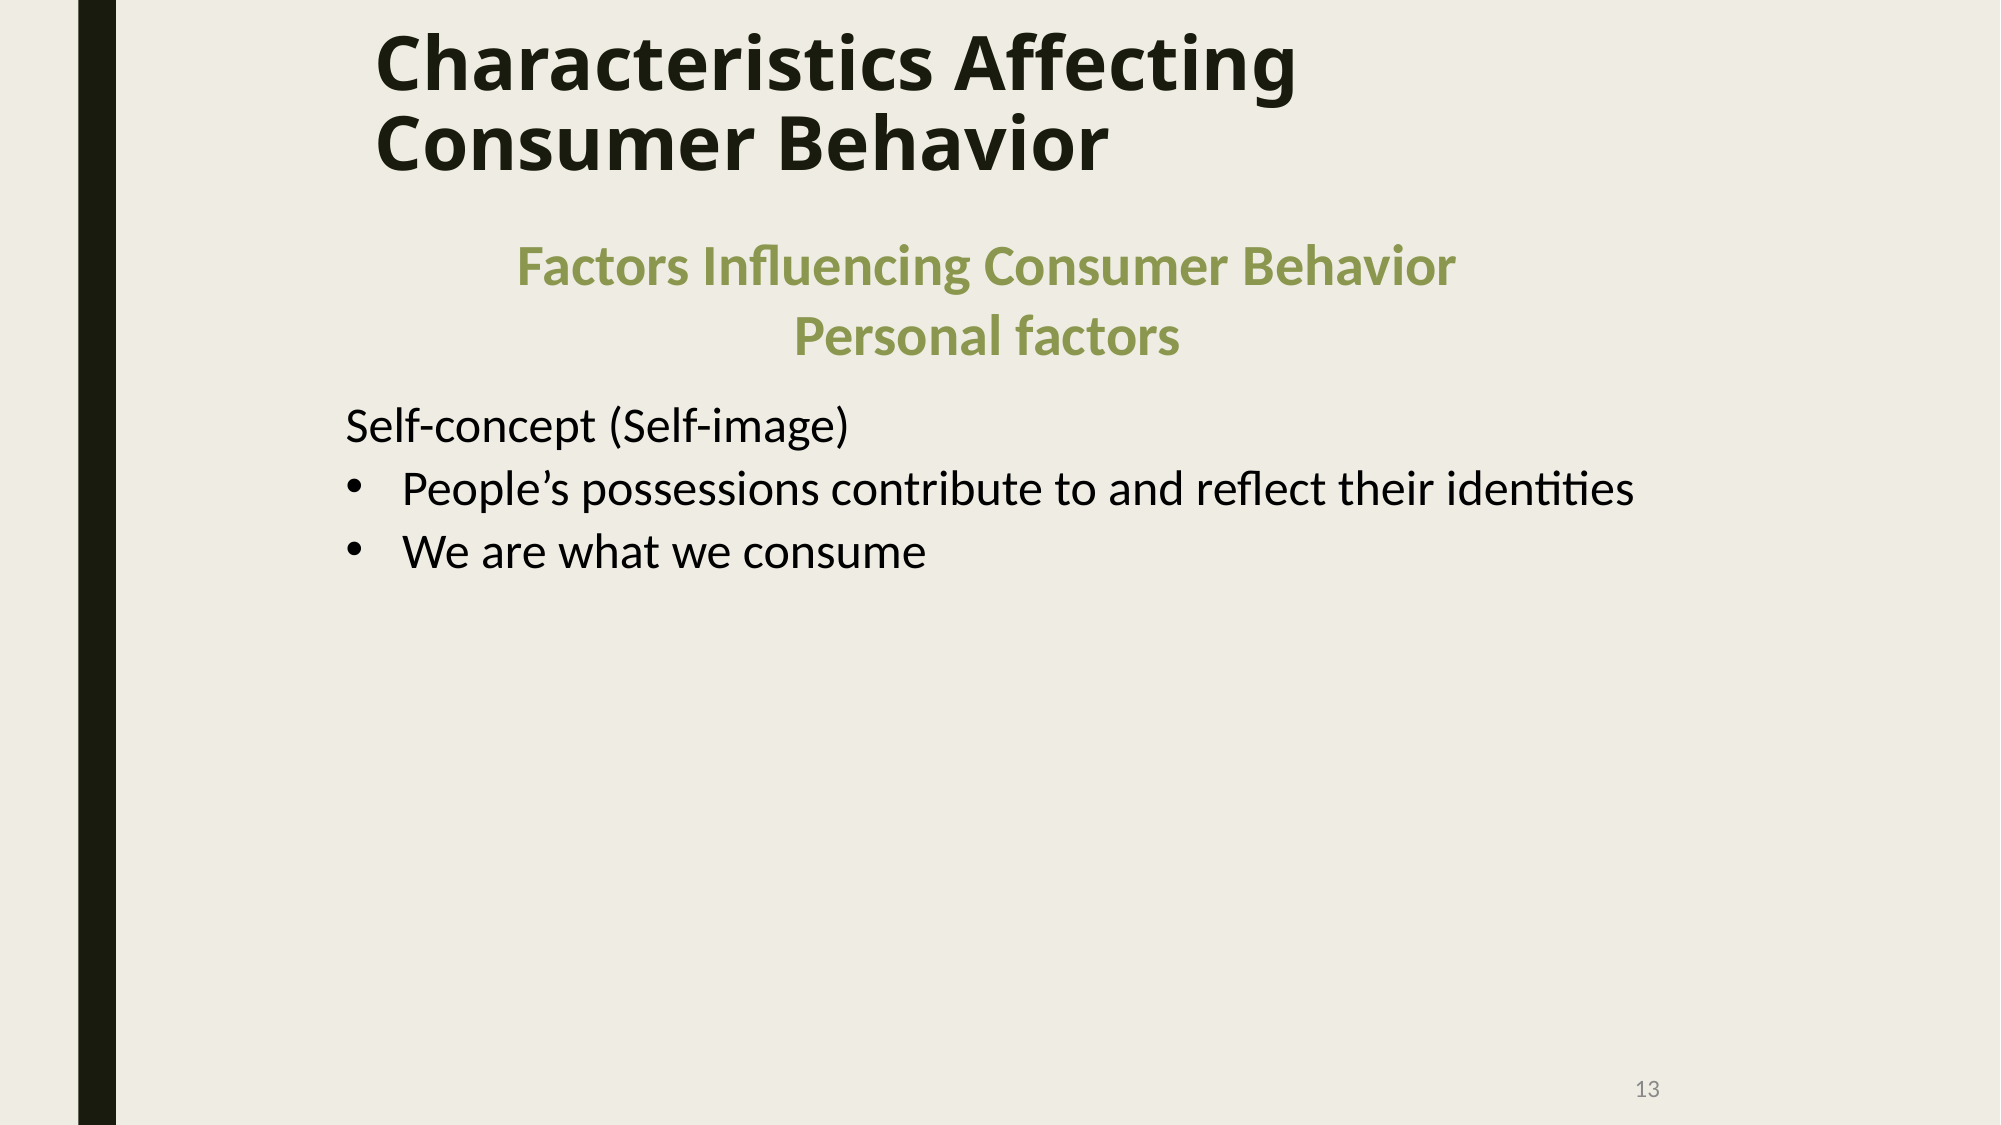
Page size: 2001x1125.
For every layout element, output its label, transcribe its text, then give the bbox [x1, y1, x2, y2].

title Characteristics Affecting Consumer Behavior [359, 19, 1638, 259]
text_box [391, 228, 1567, 291]
text_box Factors Influencing Consumer Behavior Personal factors [399, 219, 1575, 283]
text_box Self-concept (Self-image) People’s possessions contribute to and reflect their identities We are what we consume [255, 397, 1756, 586]
slide_number 13 [1325, 1057, 1675, 1118]
